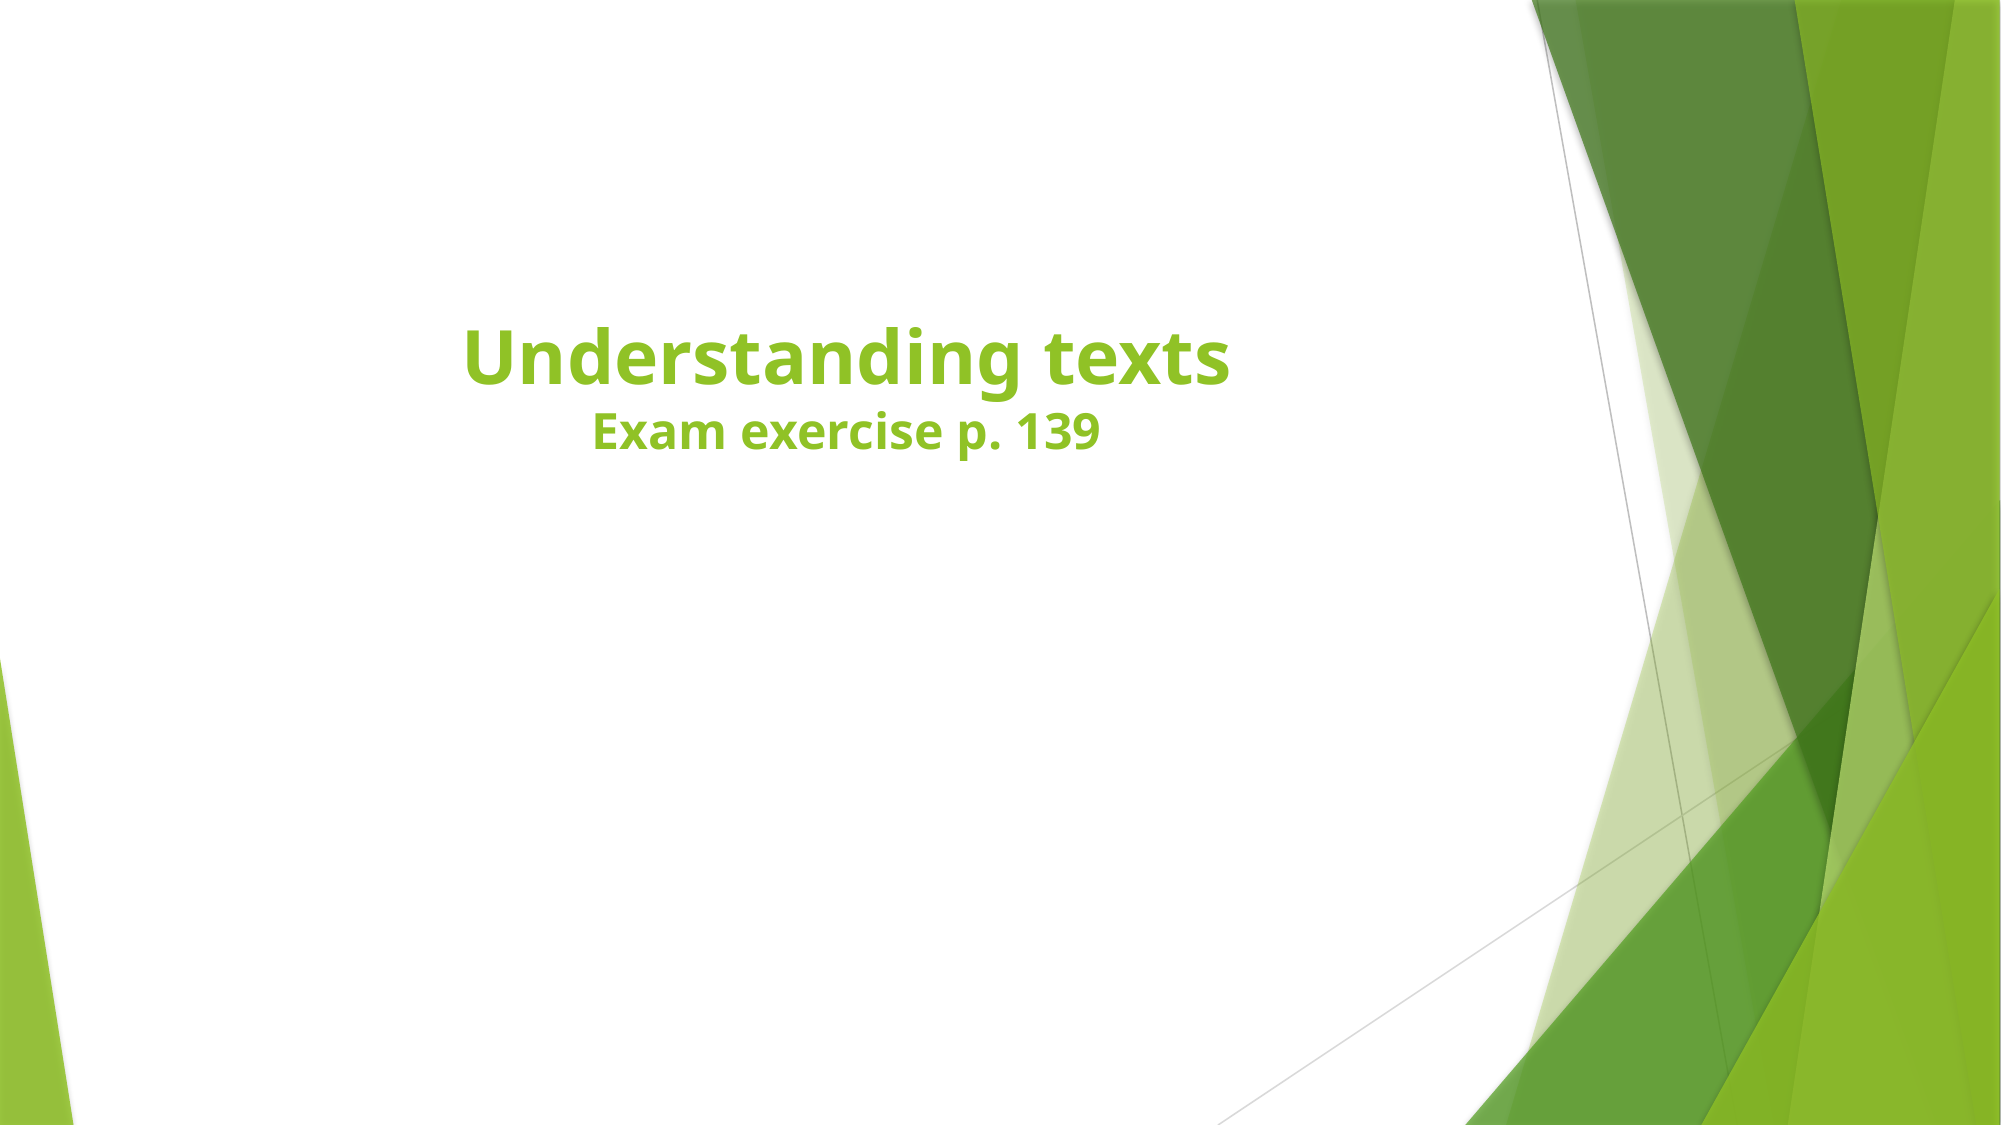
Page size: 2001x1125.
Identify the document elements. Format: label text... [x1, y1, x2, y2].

title Understanding texts Exam exercise p. 139 [171, 302, 1522, 829]
